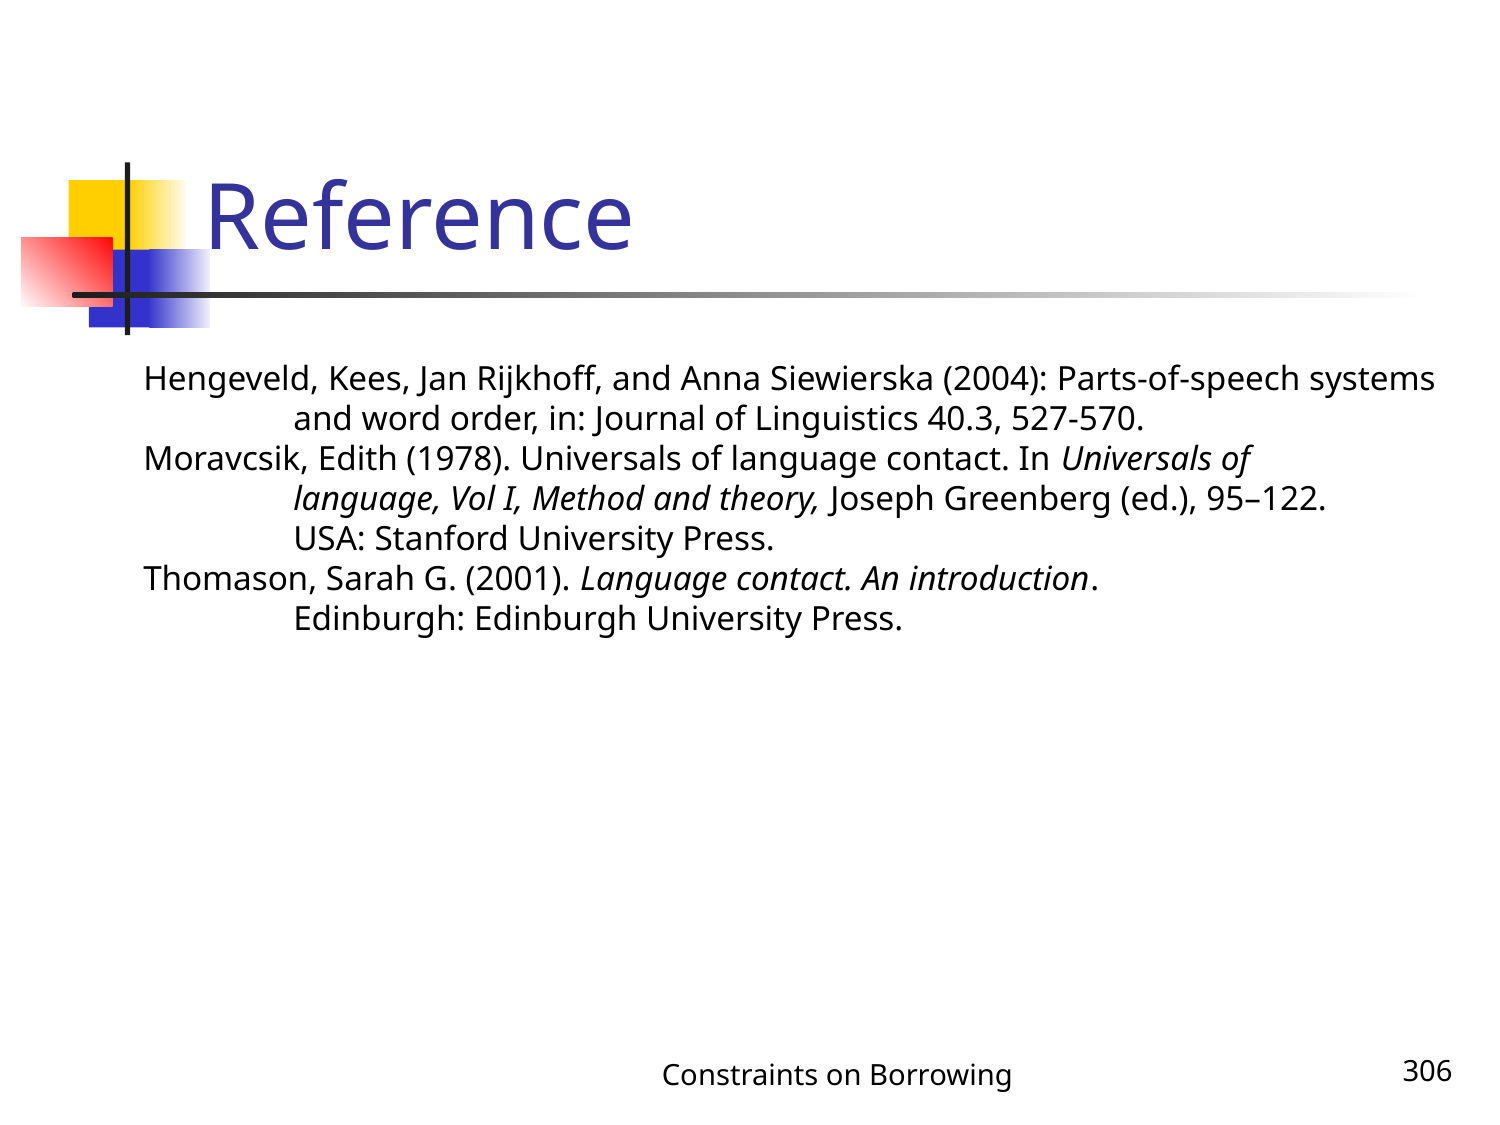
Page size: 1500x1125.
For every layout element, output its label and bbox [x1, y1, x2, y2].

slide_number [1154, 1023, 1468, 1100]
text_box [128, 349, 1500, 645]
title [188, 34, 1468, 276]
footer [599, 1023, 1076, 1100]
